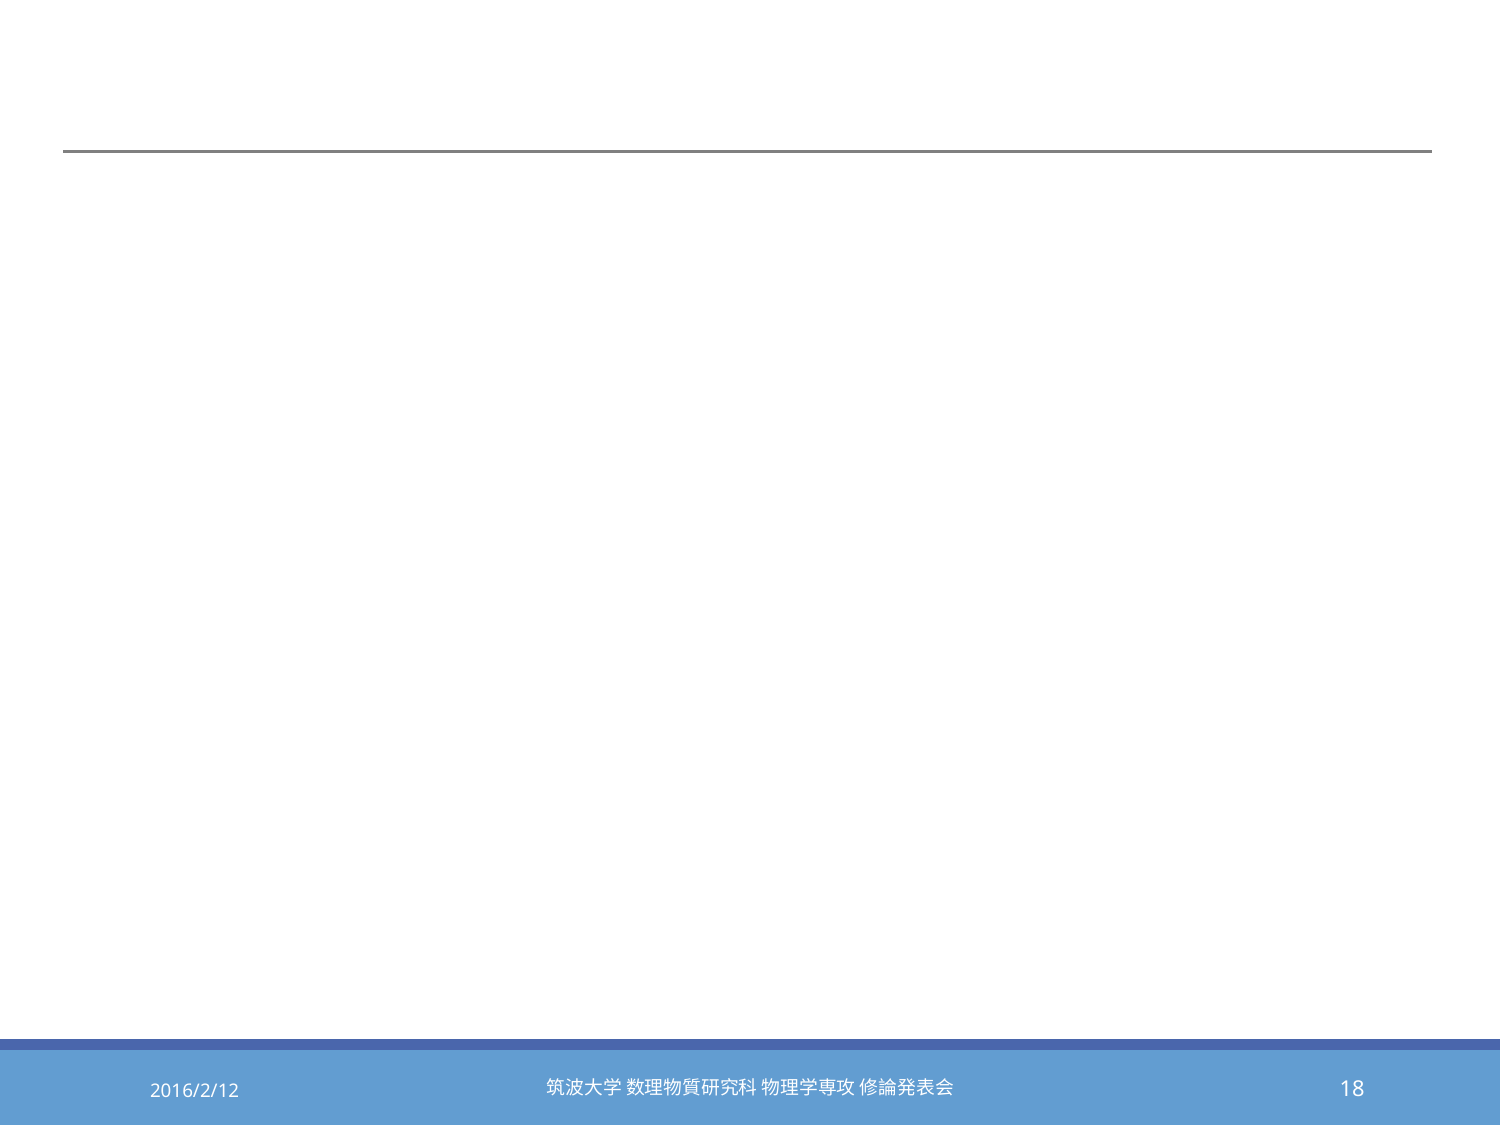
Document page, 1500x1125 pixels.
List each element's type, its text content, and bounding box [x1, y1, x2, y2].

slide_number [135, 1059, 440, 1120]
slide_number 18 [1218, 1059, 1380, 1120]
footer 筑波大学 数理物質研究科 物理学専攻 修論発表会 [453, 1059, 1047, 1120]
